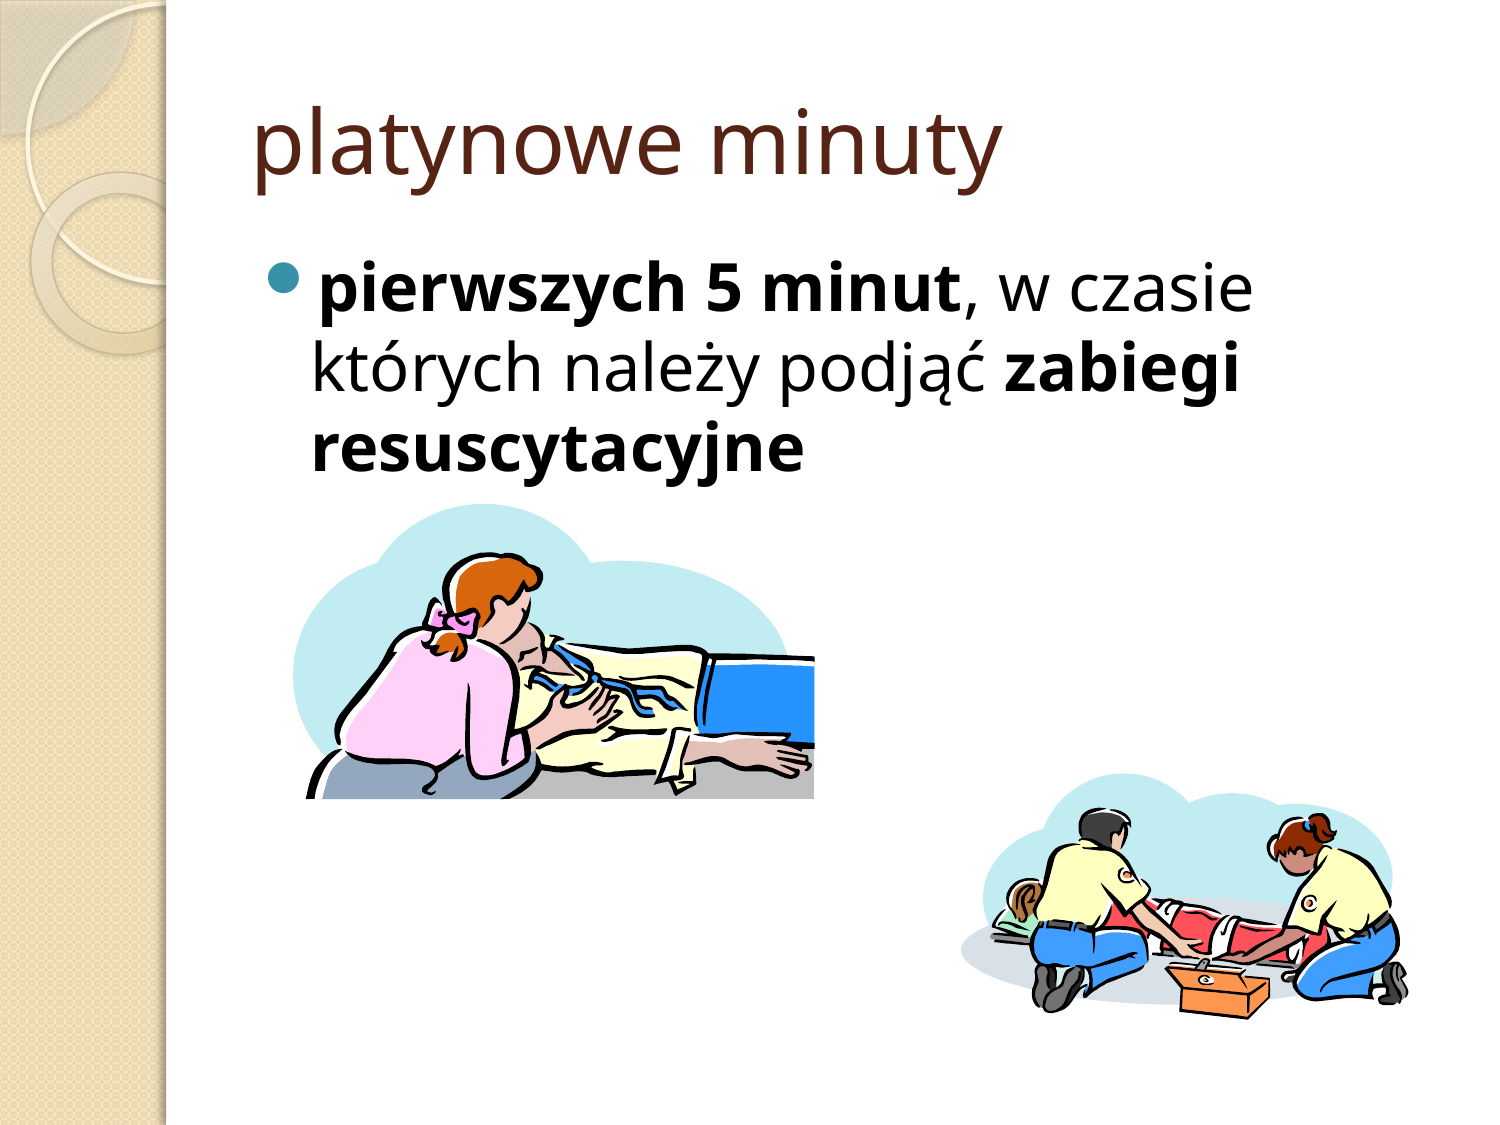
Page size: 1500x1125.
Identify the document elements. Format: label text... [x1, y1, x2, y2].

title platynowe minuty [235, 45, 1466, 233]
picture [960, 773, 1409, 1020]
list pierwszych 5 minut, w czasie których należy podjąć zabiegi resuscytacyjne [235, 237, 1466, 1025]
picture [292, 503, 815, 800]
